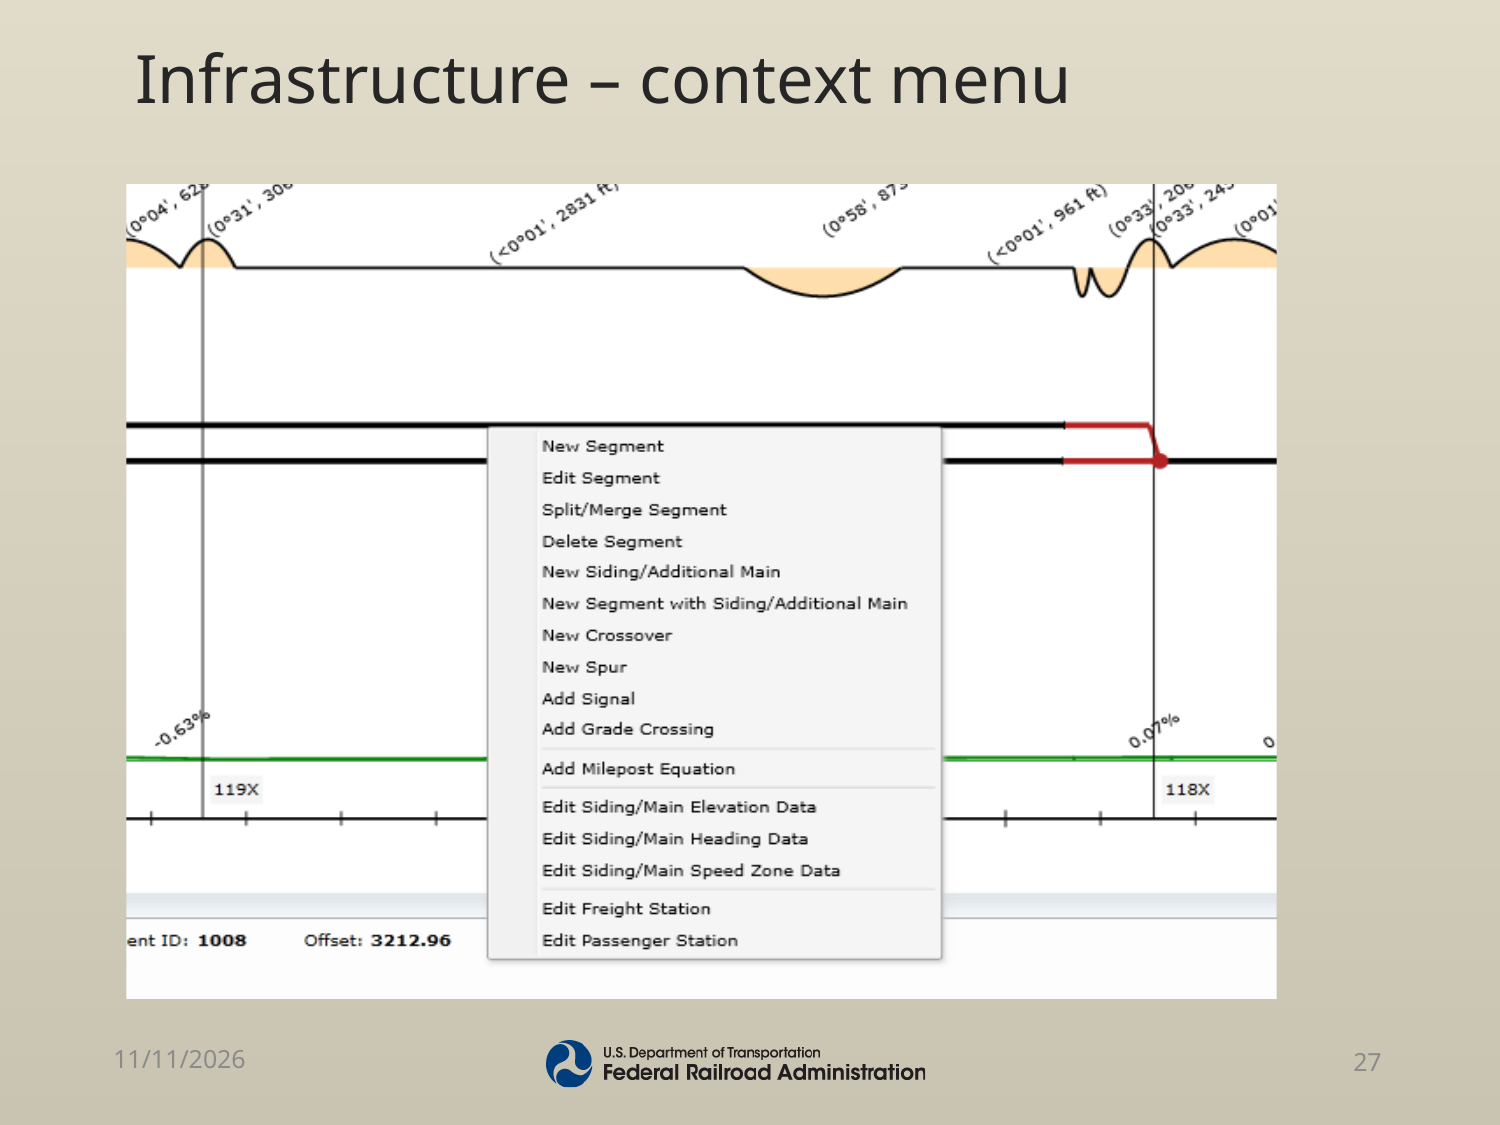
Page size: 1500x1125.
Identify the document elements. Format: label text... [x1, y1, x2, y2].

picture [526, 1035, 926, 1088]
slide_number 27 [1059, 1033, 1397, 1094]
title Infrastructure – context menu [120, 20, 1380, 145]
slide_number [98, 1030, 436, 1091]
picture [125, 184, 1277, 999]
